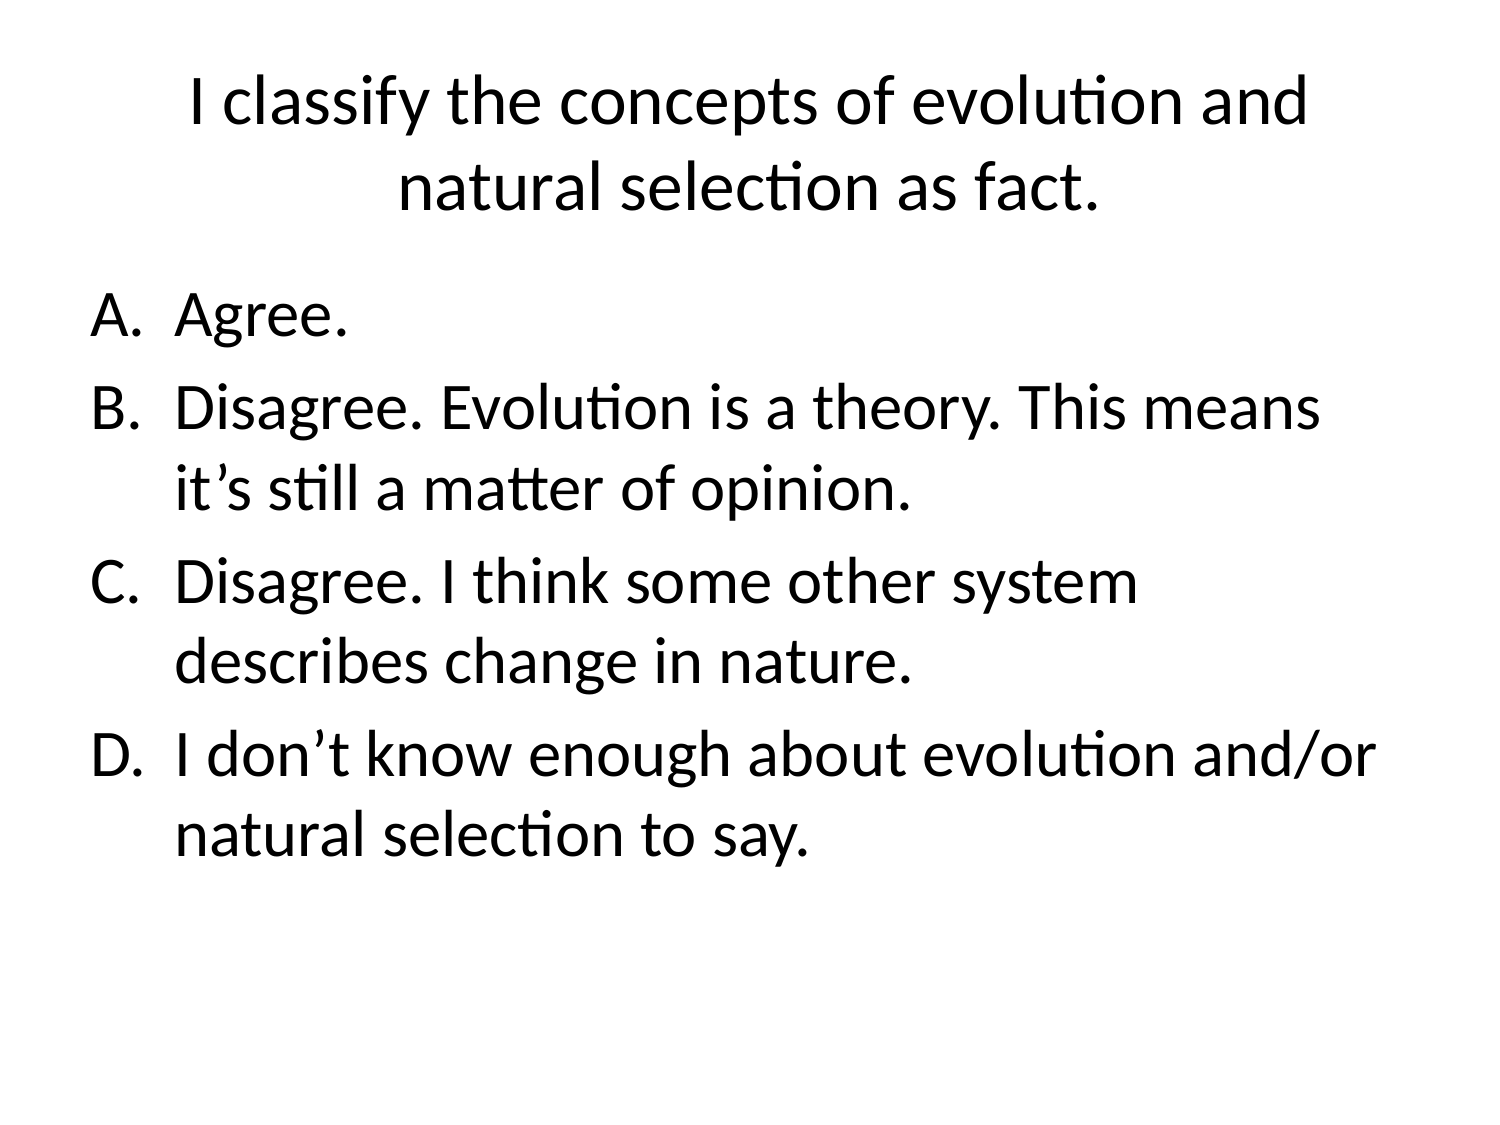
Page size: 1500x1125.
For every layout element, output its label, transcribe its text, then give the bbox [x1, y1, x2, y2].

title I classify the concepts of evolution and natural selection as fact. [75, 45, 1425, 233]
list Agree. Disagree. Evolution is a theory. This means it’s still a matter of opinion. Disagree. I think some other system describes change in nature. I don’t know enough about evolution and/or natural selection to say. [75, 262, 1425, 1005]
